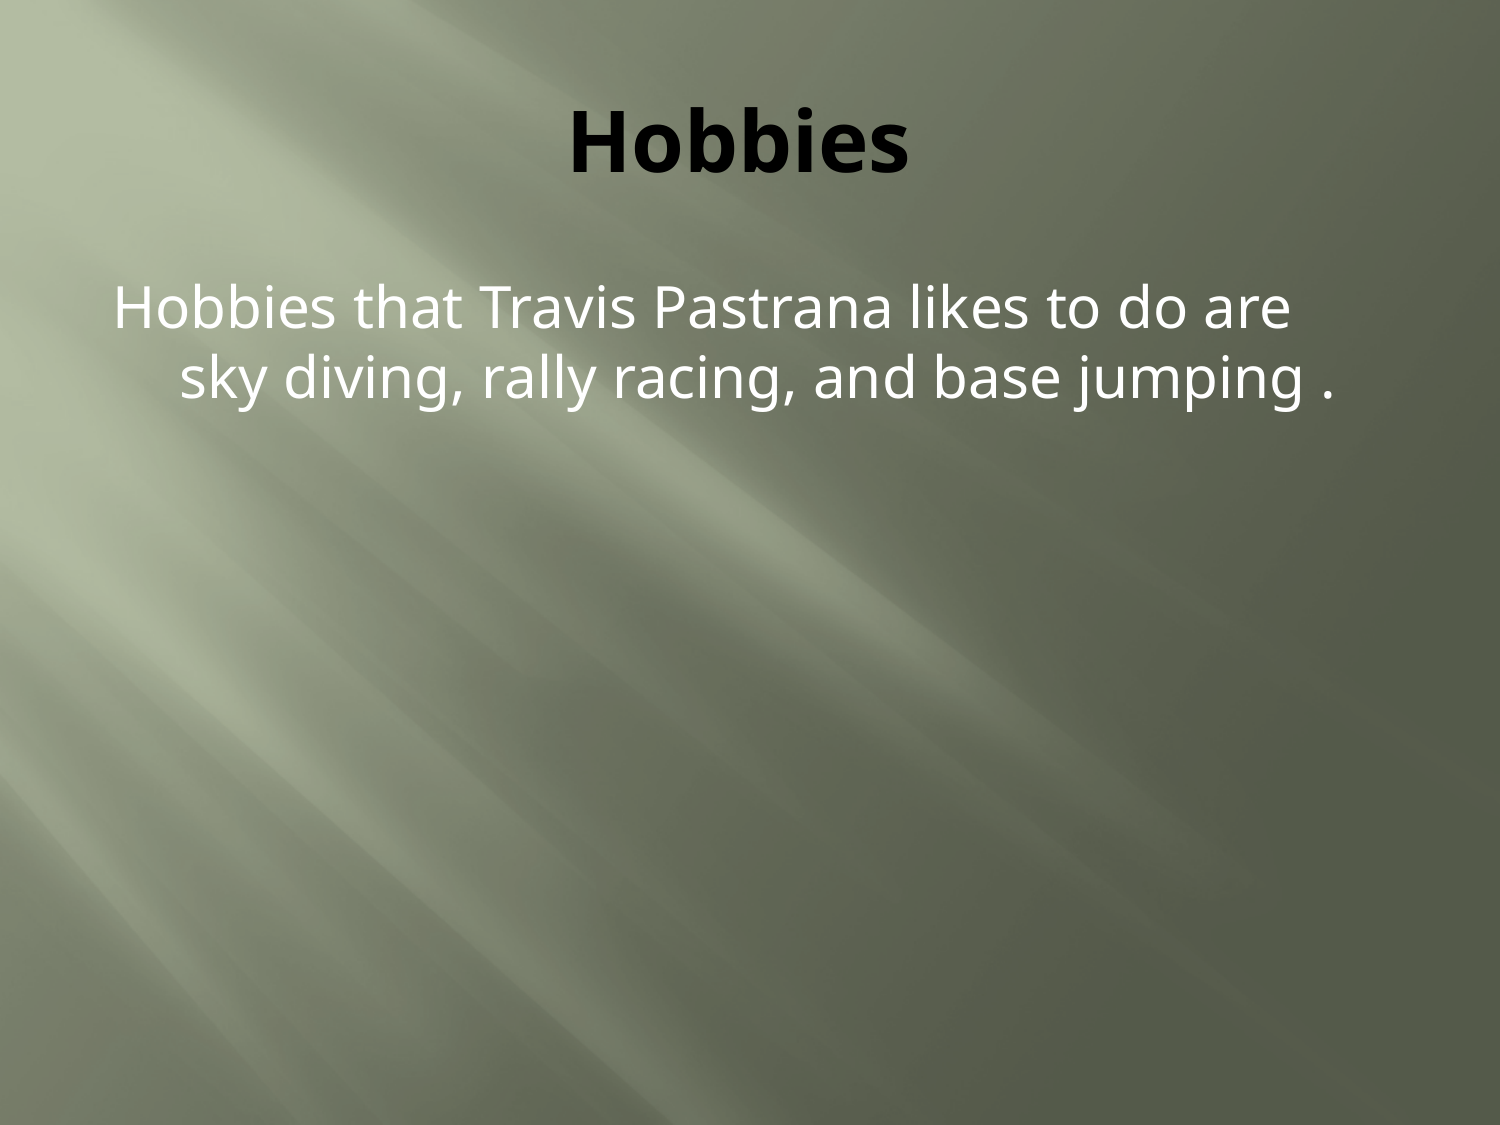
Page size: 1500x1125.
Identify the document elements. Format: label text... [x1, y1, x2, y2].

list Hobbies that Travis Pastrana likes to do are sky diving, rally racing, and base jumping . [75, 262, 1425, 1035]
title Hobbies [75, 45, 1425, 233]
